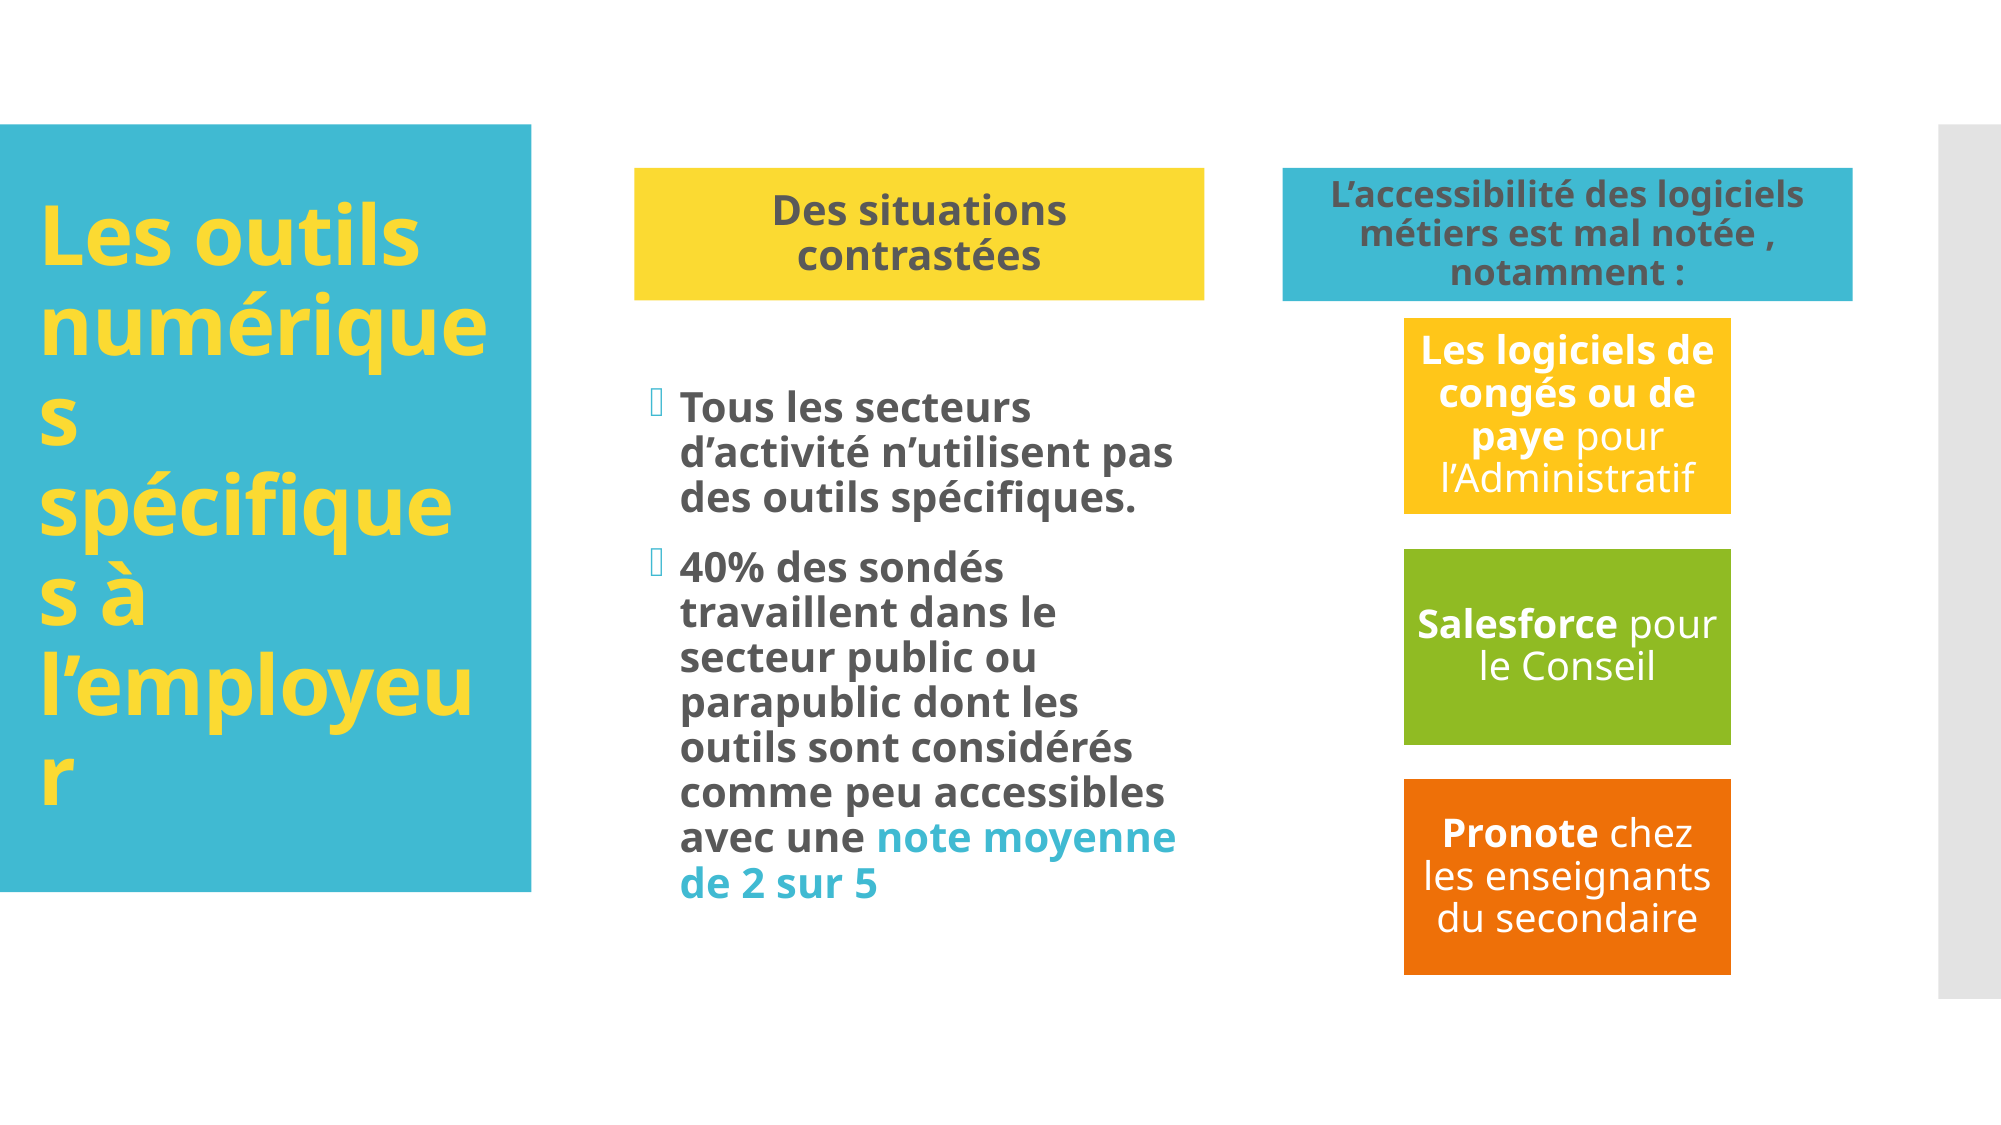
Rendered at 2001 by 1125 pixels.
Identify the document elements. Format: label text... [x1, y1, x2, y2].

title Les outils numériques spécifiques à l’employeur [23, 130, 508, 886]
list Tous les secteurs d’activité n’utilisent pas des outils spécifiques. 40% des sondés travaillent dans le secteur public ou parapublic dont les outils sont considérés comme peu accessibles avec une note moyenne de 2 sur 5 [634, 316, 1205, 977]
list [1282, 316, 1853, 977]
list L’accessibilité des logiciels métiers est mal notée , notamment : [1282, 167, 1853, 302]
list Des situations contrastées [634, 167, 1205, 301]
